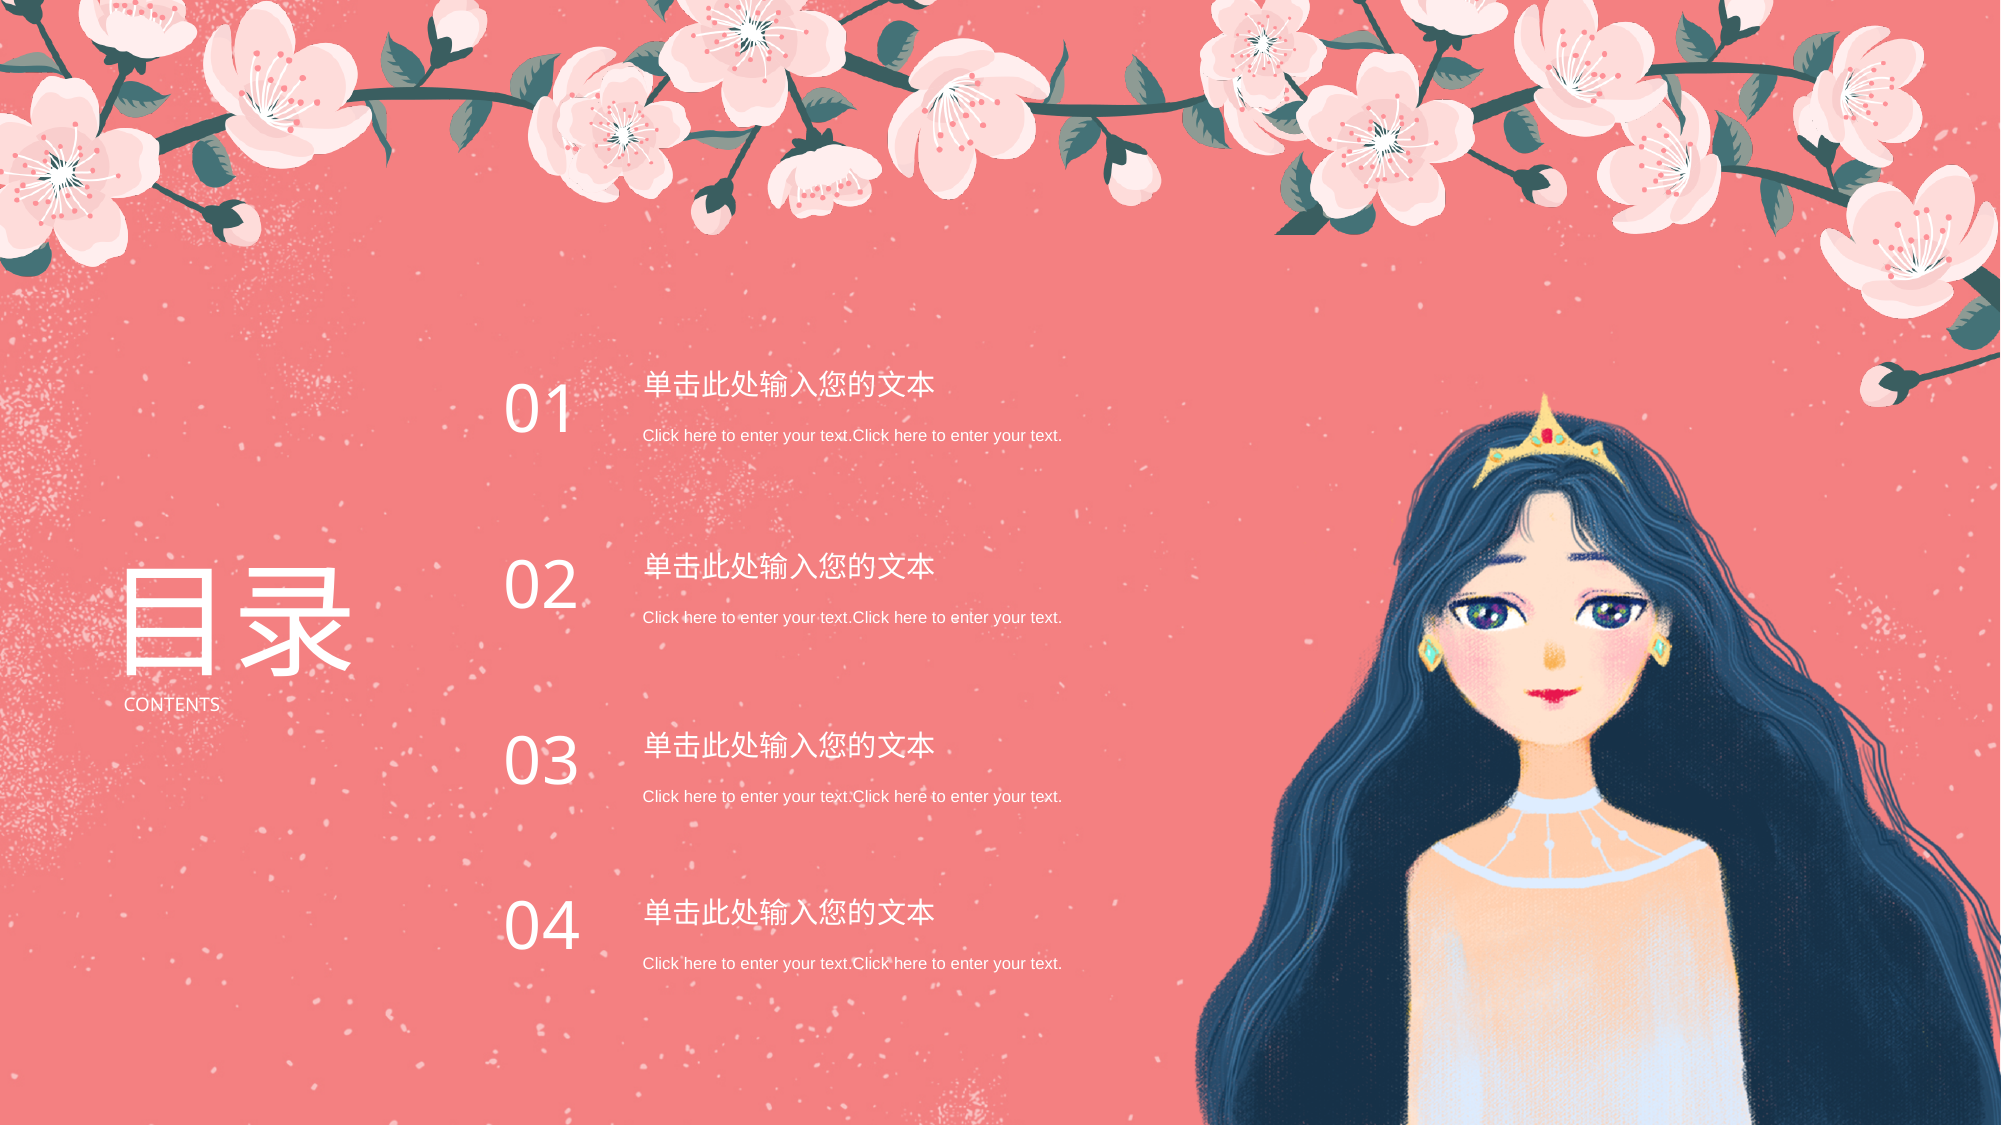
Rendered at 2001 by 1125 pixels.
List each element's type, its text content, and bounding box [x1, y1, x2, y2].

text_box 单击此处输入您的文本 [628, 540, 951, 591]
text_box Click here to enter your text.Click here to enter your text. [627, 407, 1078, 452]
text_box 01 [476, 358, 608, 454]
text_box Click here to enter your text.Click here to enter your text. [627, 935, 1078, 981]
text_box 04 [476, 875, 608, 970]
picture [0, 0, 2001, 1125]
text_box 03 [476, 710, 608, 806]
text_box 目录 [92, 534, 447, 700]
text_box Click here to enter your text.Click here to enter your text. [627, 768, 1078, 814]
text_box 单击此处输入您的文本 [628, 358, 951, 409]
text_box CONTENTS [108, 685, 364, 724]
text_box 单击此处输入您的文本 [628, 886, 951, 937]
text_box 02 [476, 534, 608, 630]
text_box Click here to enter your text.Click here to enter your text. [627, 589, 1078, 635]
text_box 单击此处输入您的文本 [628, 719, 951, 770]
